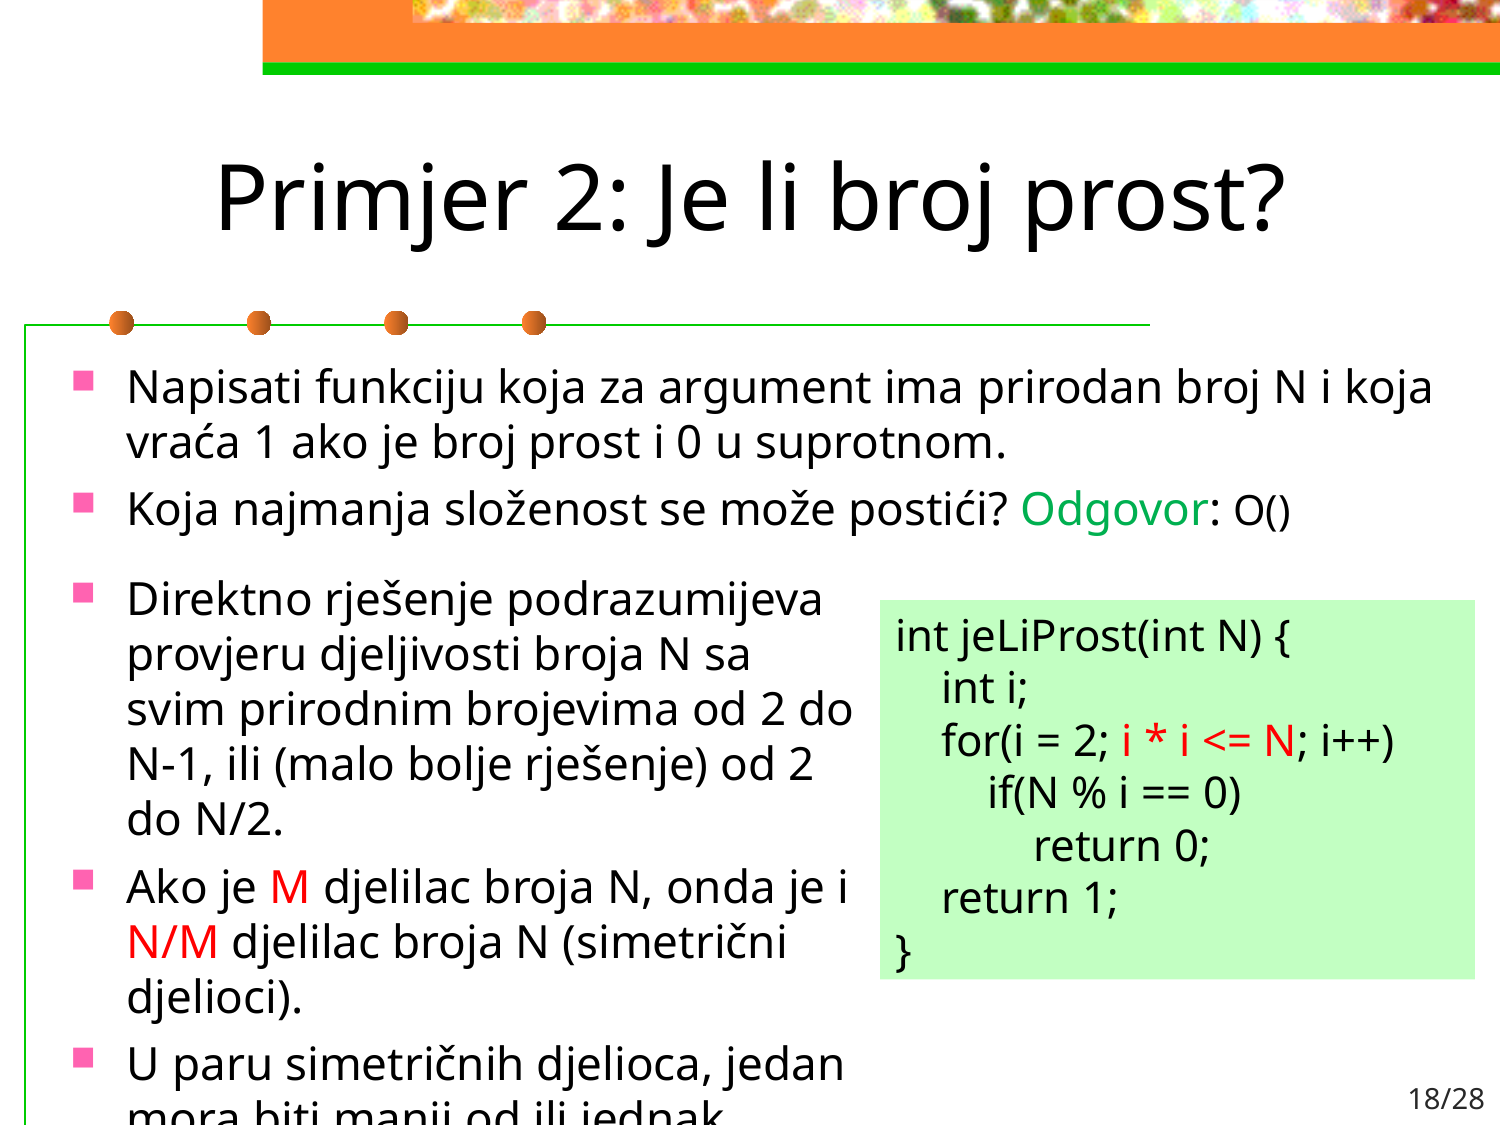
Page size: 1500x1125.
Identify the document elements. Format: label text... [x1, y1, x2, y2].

title Primjer 2: Je li broj prost? [87, 99, 1413, 288]
text_box int jeLiProst(int N) { int i; for(i = 2; i * i <= N; i++) if(N % i == 0) return 0; return 1; } [880, 600, 1475, 980]
picture [412, 0, 1500, 23]
text_box 18/28 [1374, 1072, 1500, 1123]
